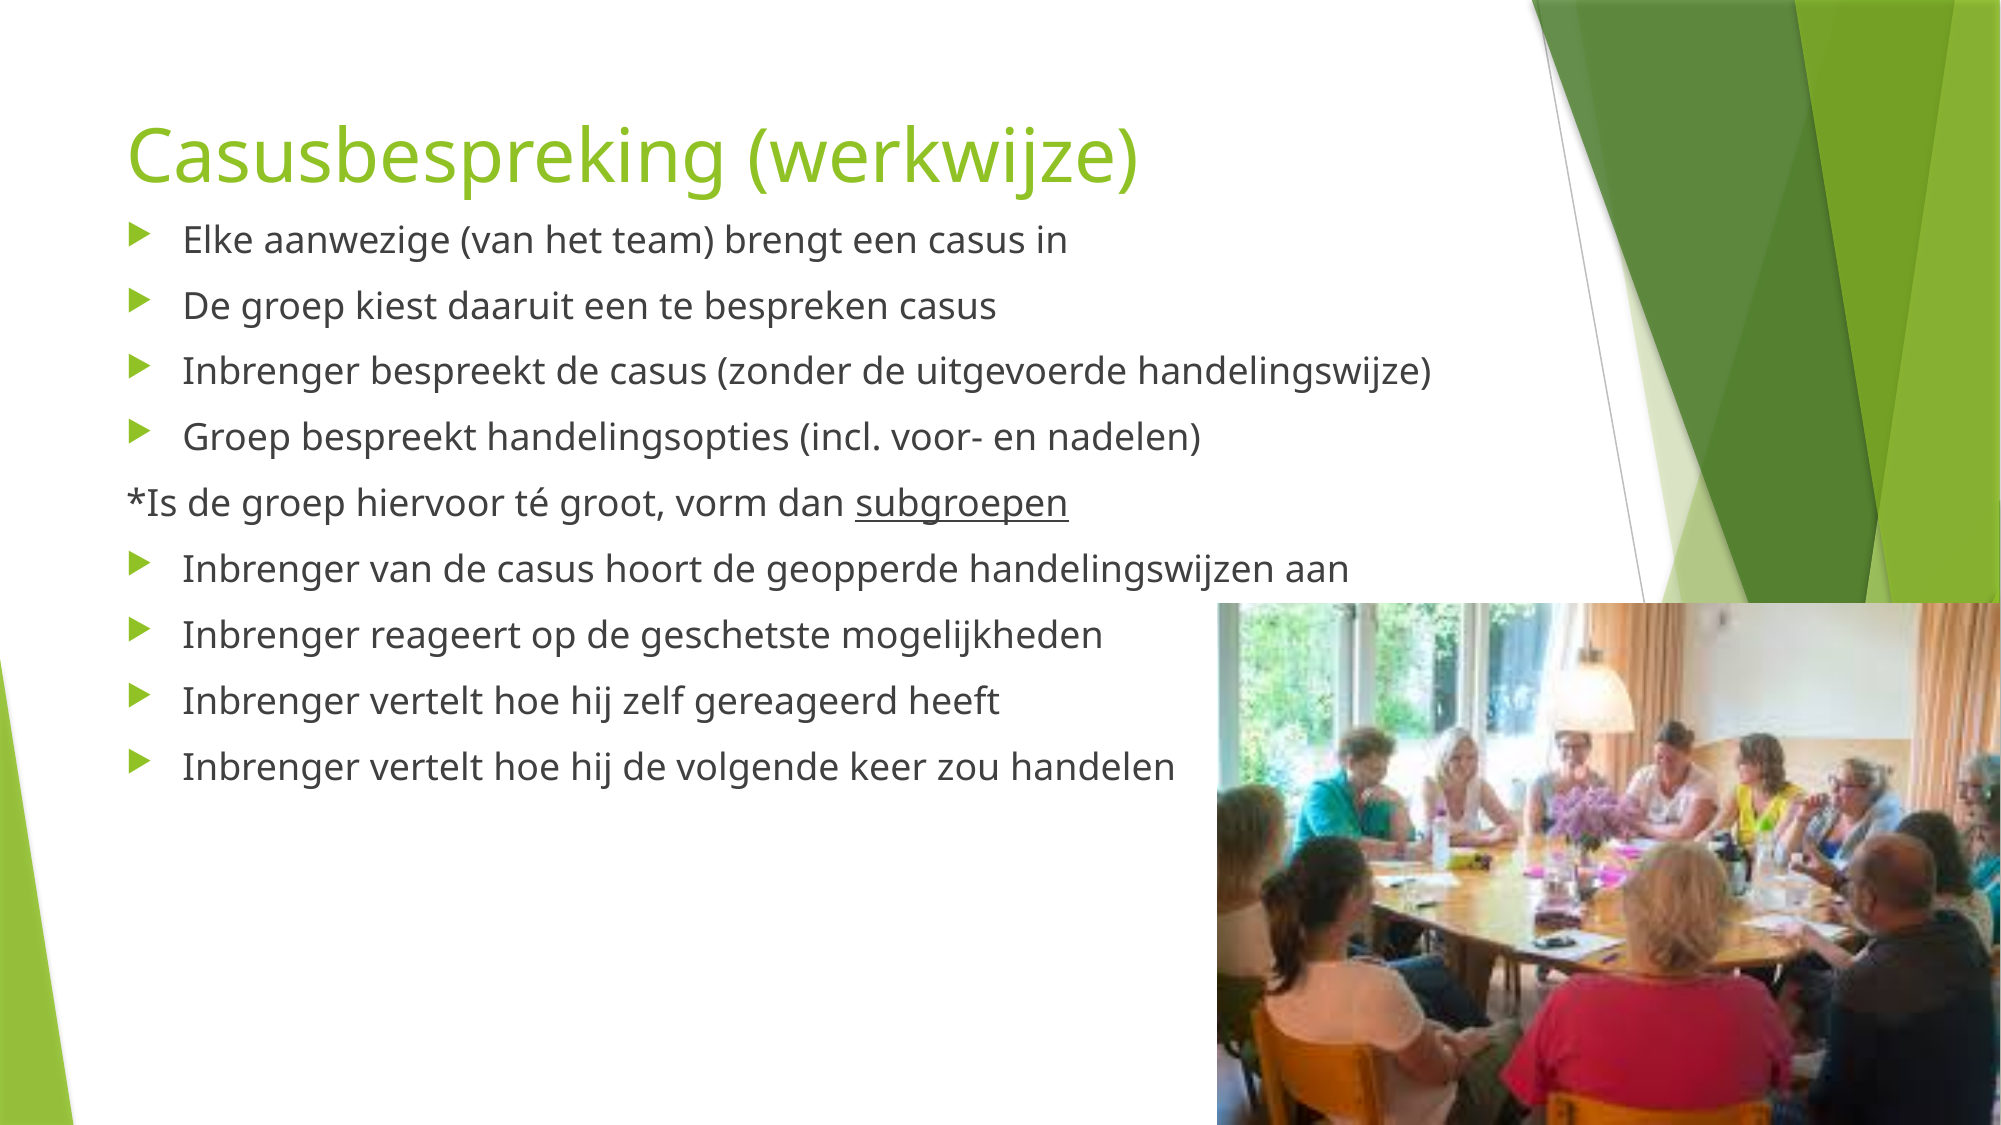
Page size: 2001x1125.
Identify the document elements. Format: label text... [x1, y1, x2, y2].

list Elke aanwezige (van het team) brengt een casus in De groep kiest daaruit een te bespreken casus Inbrenger bespreekt de casus (zonder de uitgevoerde handelingswijze) Groep bespreekt handelingsopties (incl. voor- en nadelen) *Is de groep hiervoor té groot, vorm dan subgroepen Inbrenger van de casus hoort de geopperde handelingswijzen aan Inbrenger reageert op de geschetste mogelijkheden Inbrenger vertelt hoe hij zelf gereageerd heeft Inbrenger vertelt hoe hij de volgende keer zou handelen [111, 208, 1522, 1125]
picture [1216, 603, 2000, 1125]
title Casusbespreking (werkwijze) [111, 99, 1522, 208]
